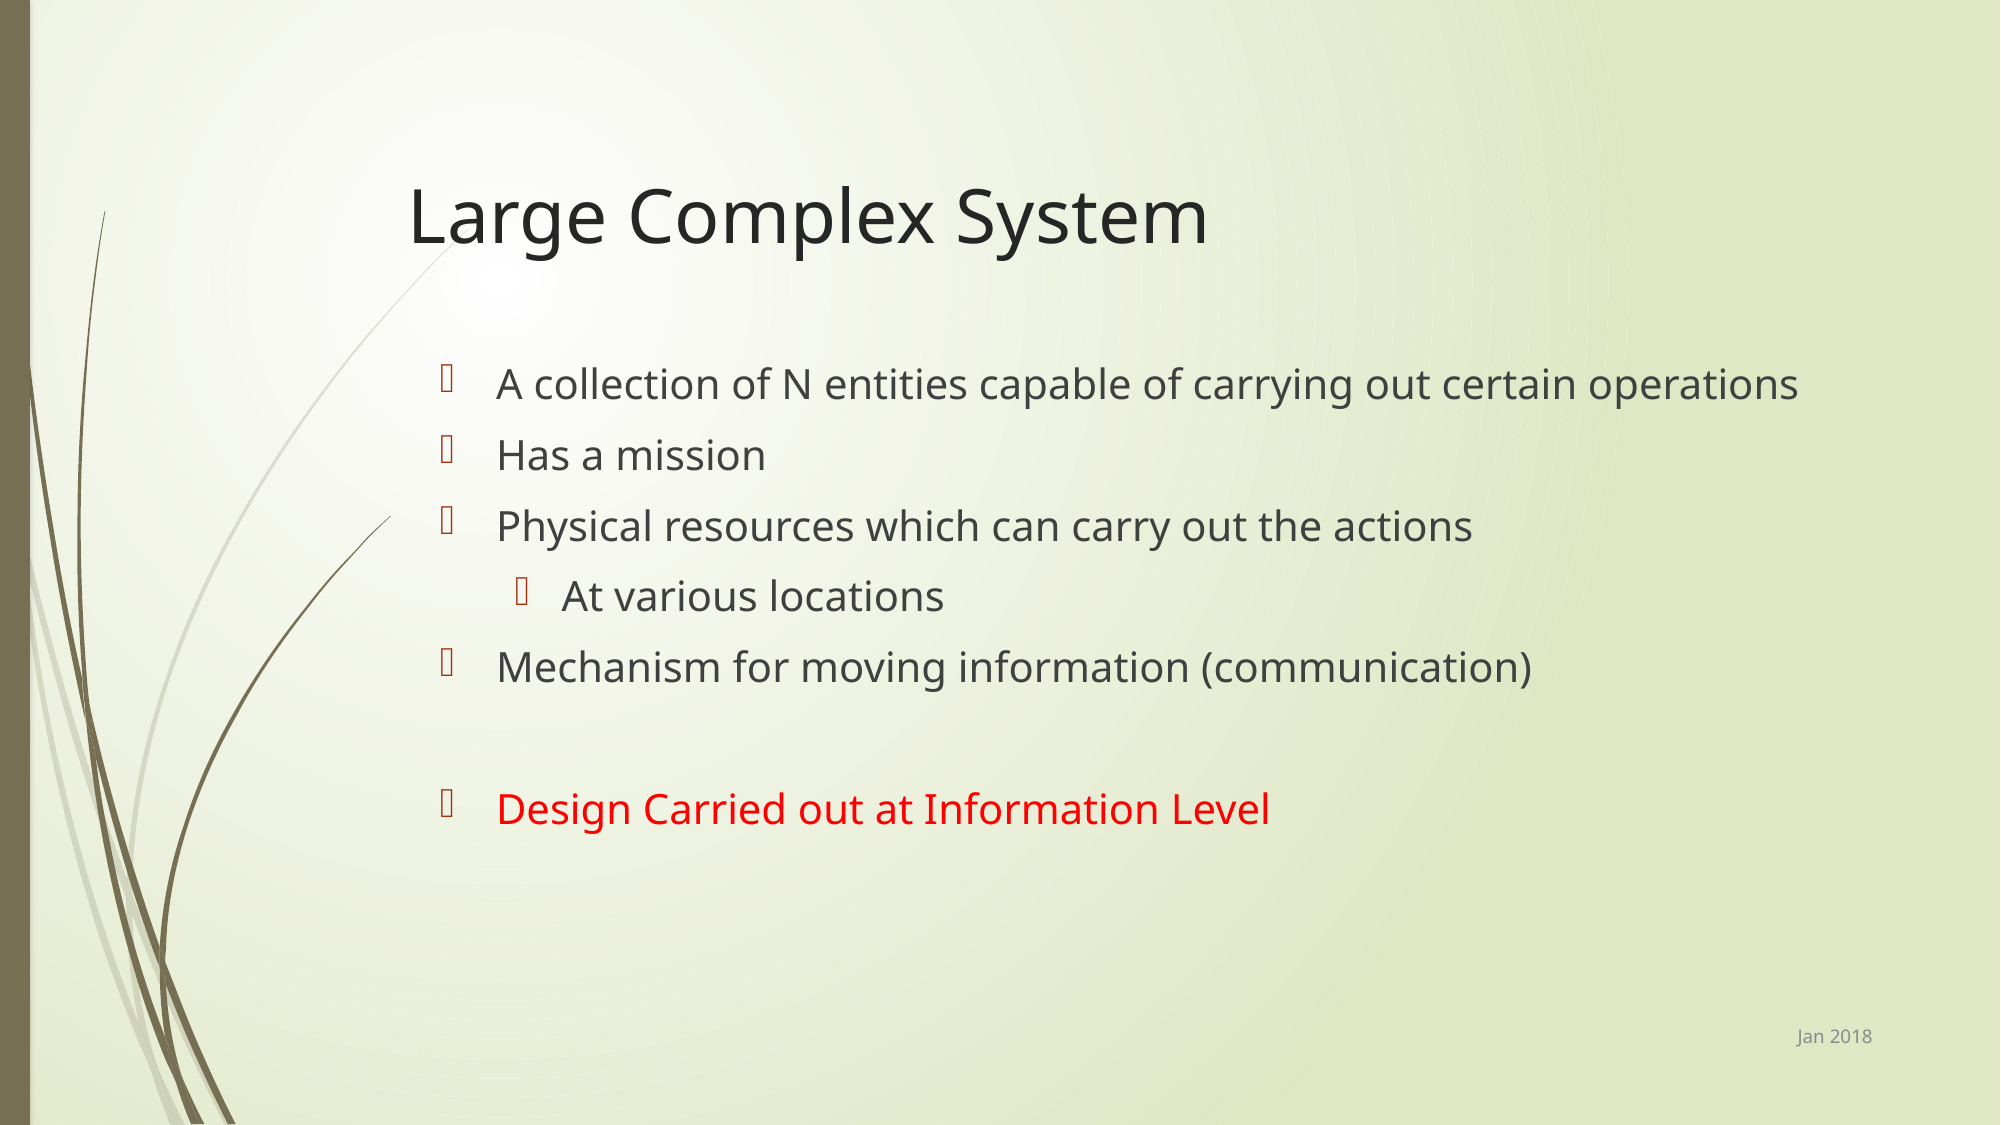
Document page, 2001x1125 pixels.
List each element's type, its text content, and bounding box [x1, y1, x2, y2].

title Large Complex System [392, 71, 1732, 267]
list A collection of N entities capable of carrying out certain operations Has a mission Physical resources which can carry out the actions At various locations Mechanism for moving information (communication) Design Carried out at Information Level [424, 350, 1888, 988]
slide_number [1699, 1005, 1888, 1067]
